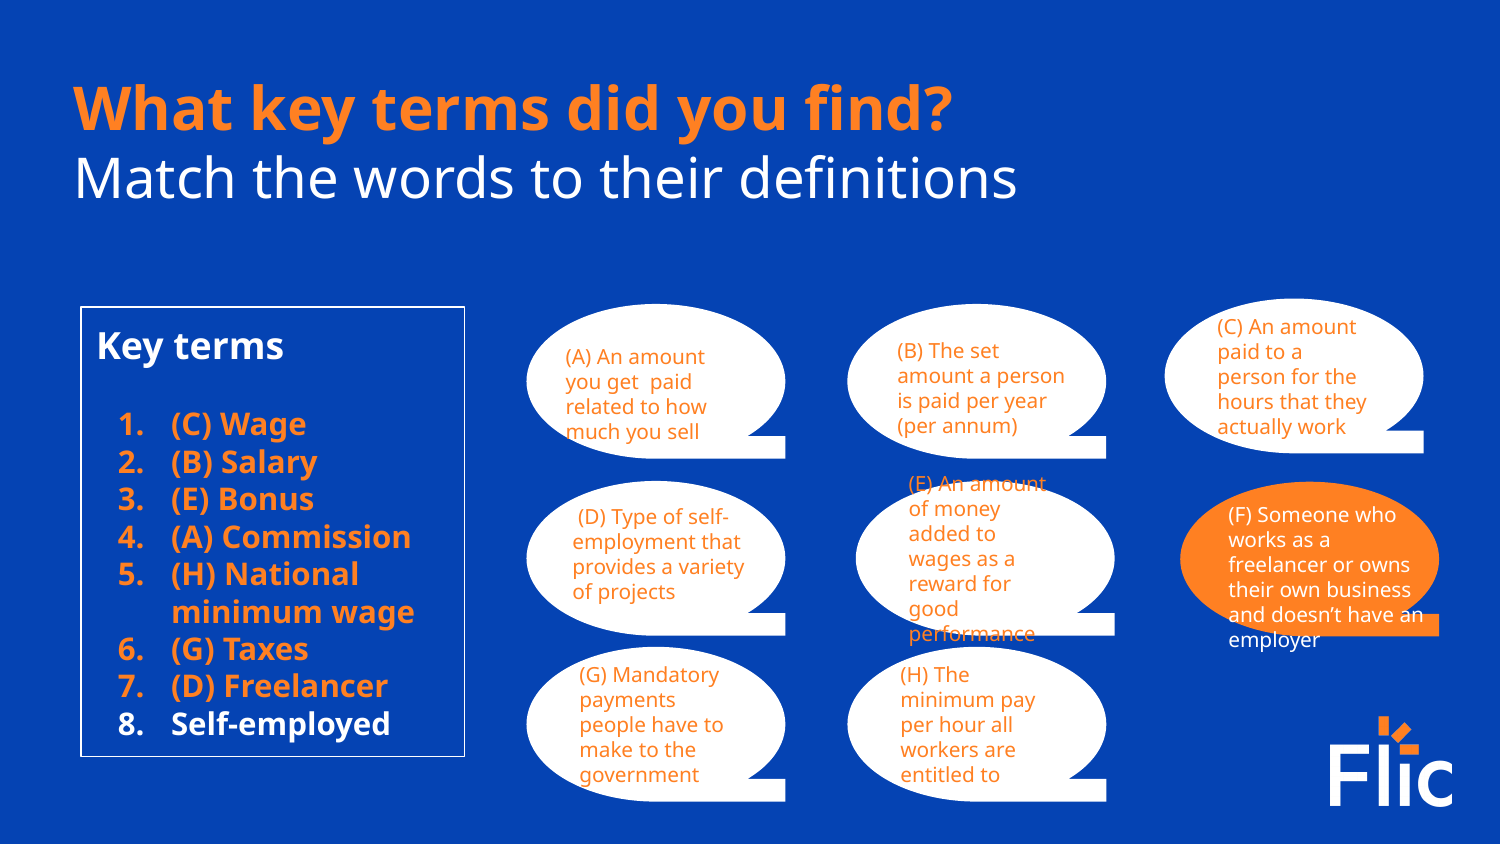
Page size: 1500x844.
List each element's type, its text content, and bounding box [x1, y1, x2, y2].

text_box Key terms (C) Wage (B) Salary (E) Bonus (A) Commission (H) National minimum wage (G) Taxes (D) Freelancer Self-employed [81, 307, 465, 757]
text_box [526, 298, 1449, 802]
text_box What key terms did you find? Match the words to their definitions [73, 70, 1265, 225]
picture [1330, 716, 1452, 807]
